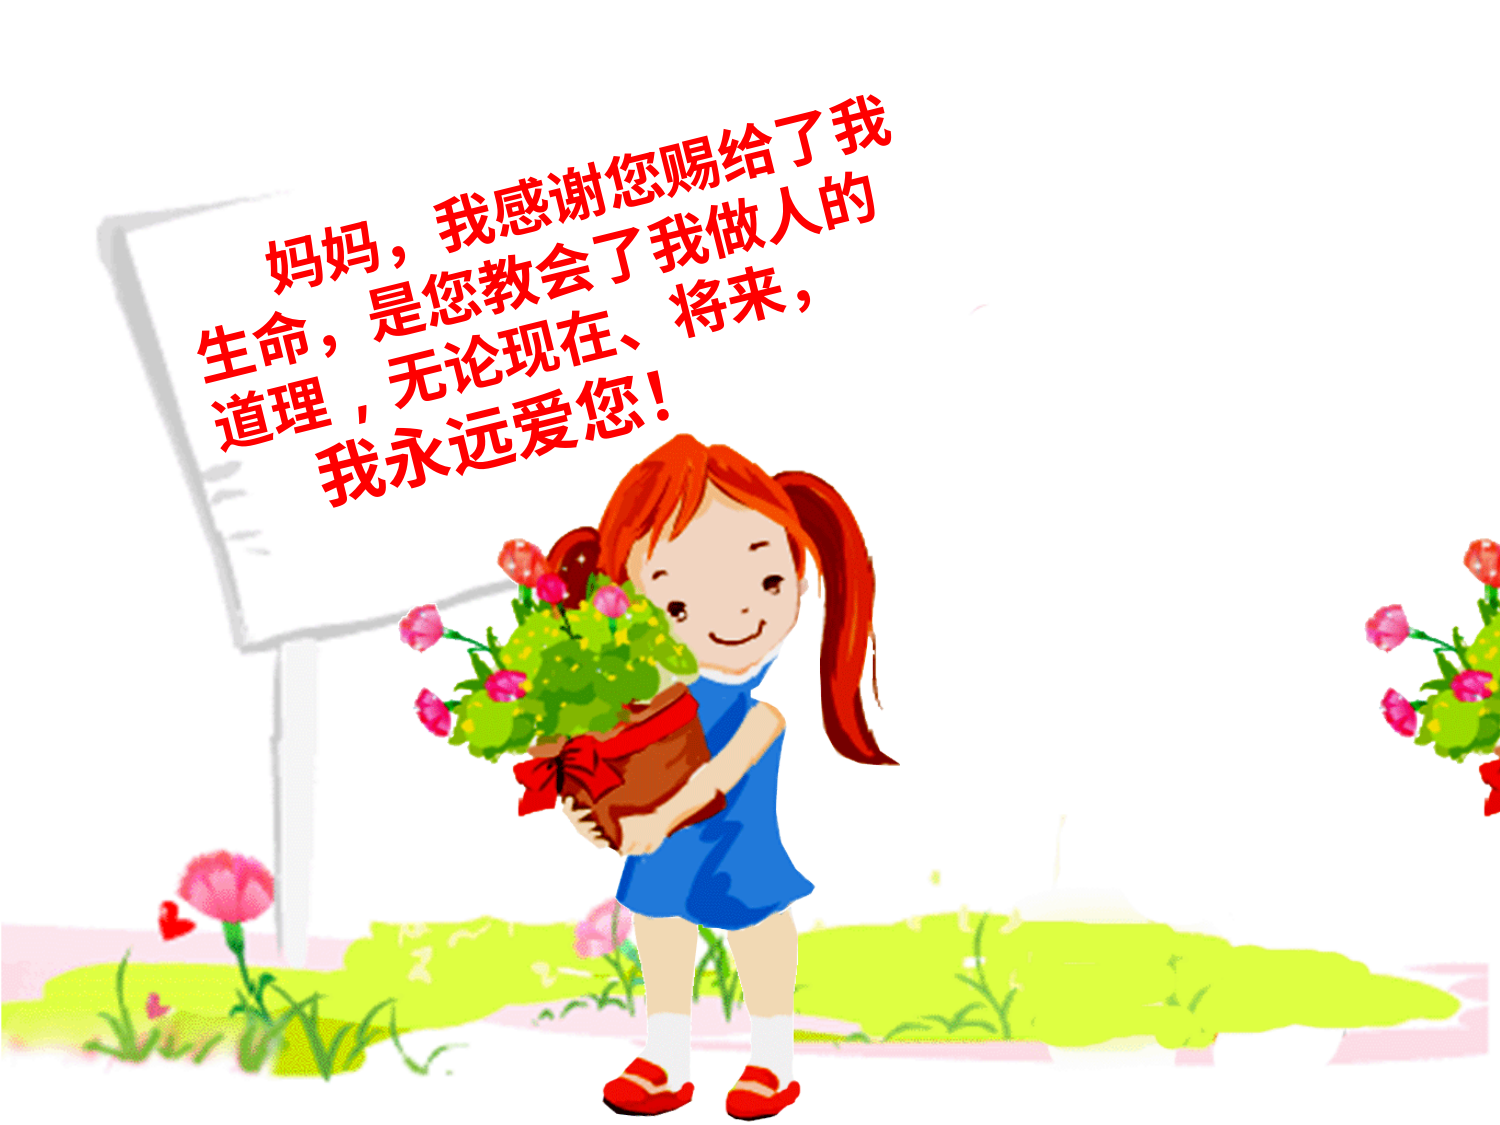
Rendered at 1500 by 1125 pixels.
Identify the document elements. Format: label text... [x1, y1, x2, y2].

picture [0, 0, 1500, 1125]
text_box 妈妈，我感谢您赐给了我生命，是您教会了我做人的道理,无论现在、将来， 我永远爱您！ [155, 70, 968, 550]
